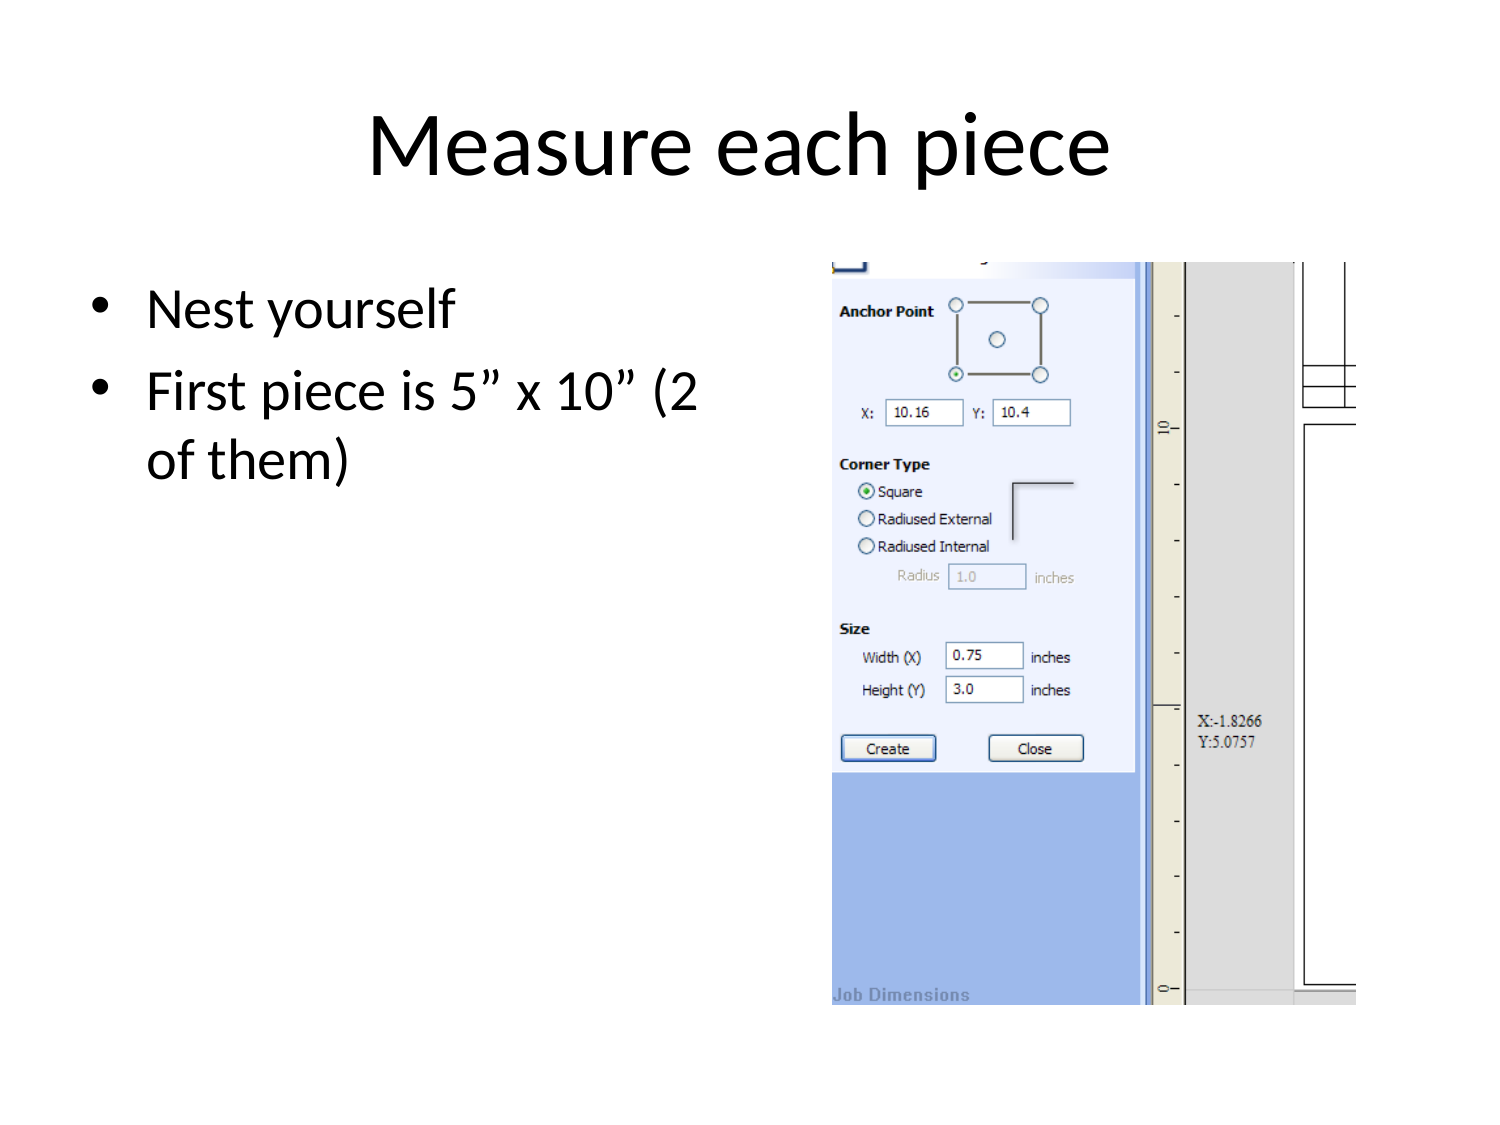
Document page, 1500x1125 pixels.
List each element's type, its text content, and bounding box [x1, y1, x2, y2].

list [831, 262, 1356, 1006]
list Nest yourself First piece is 5” x 10” (2 of them) [75, 262, 738, 1005]
title Measure each piece [75, 45, 1425, 233]
